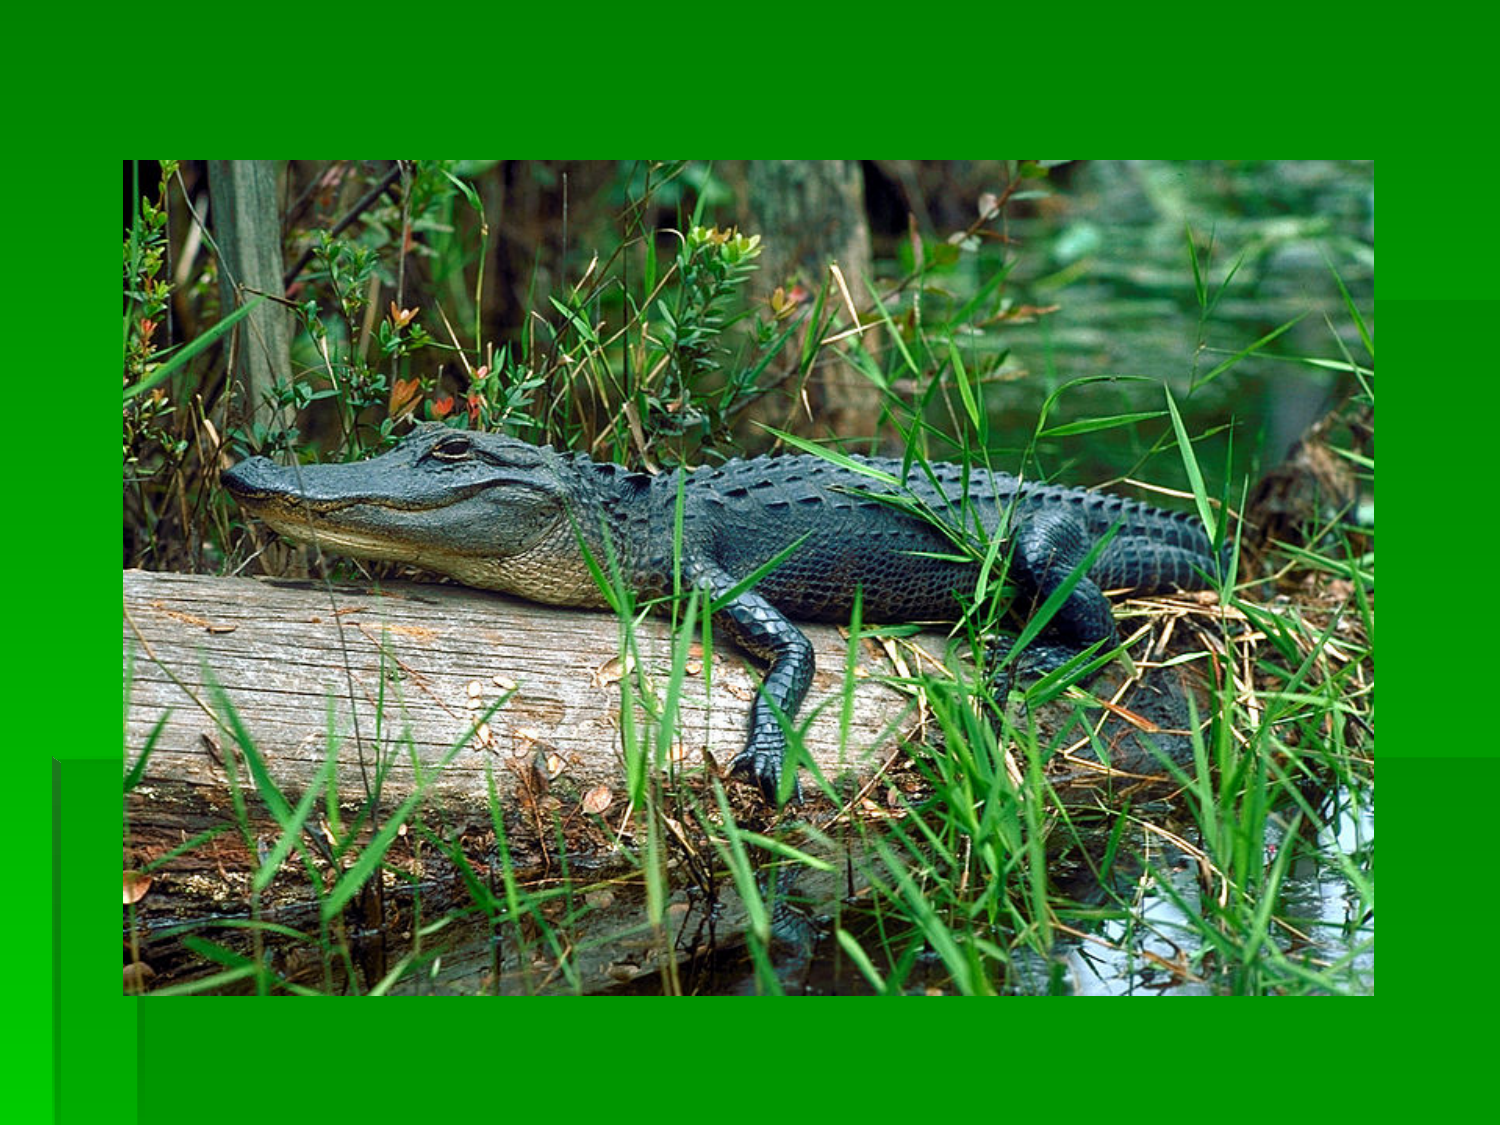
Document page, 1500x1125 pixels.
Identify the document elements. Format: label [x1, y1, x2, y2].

picture [123, 160, 1375, 996]
